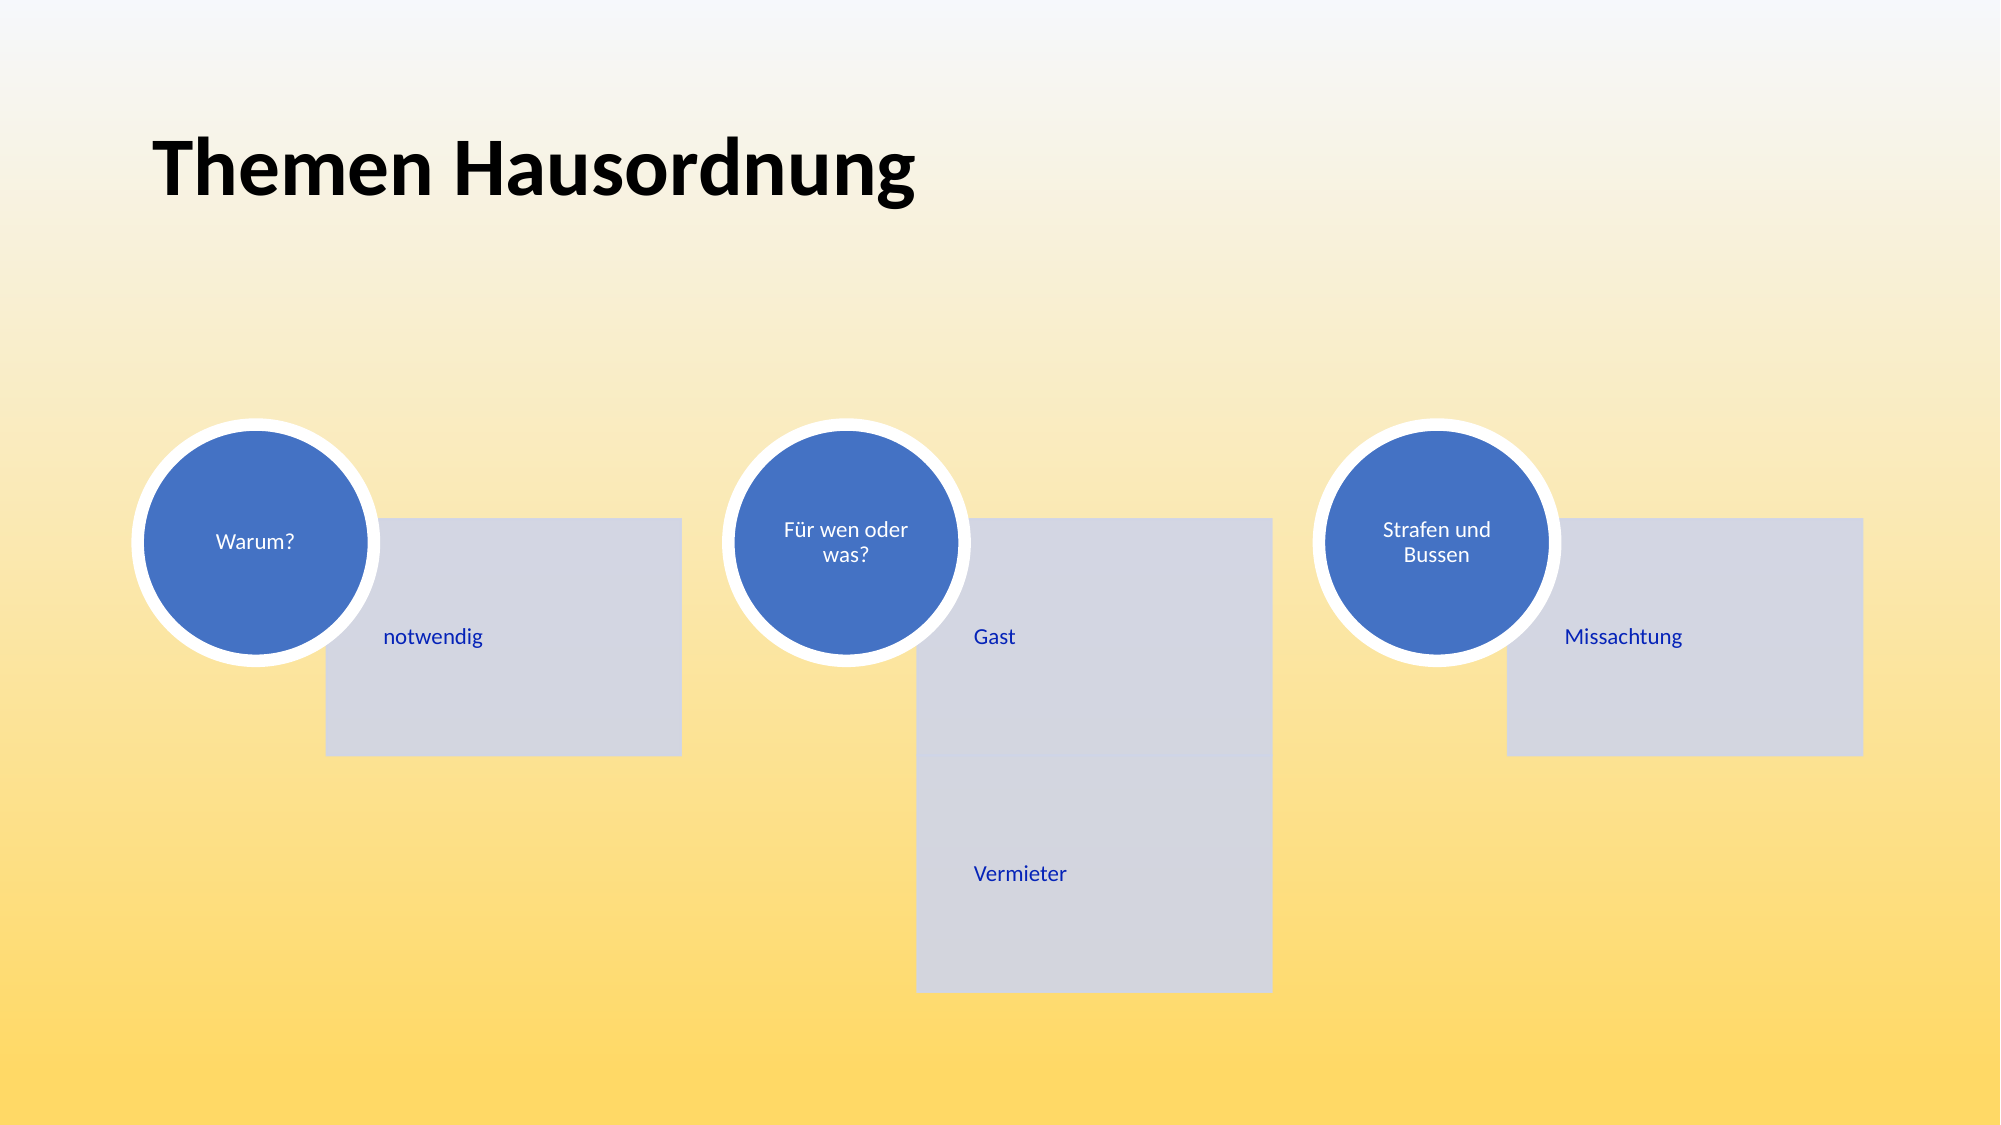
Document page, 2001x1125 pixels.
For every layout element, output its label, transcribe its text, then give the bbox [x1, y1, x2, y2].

title Themen Hausordnung [137, 59, 1863, 278]
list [137, 351, 1863, 1066]
